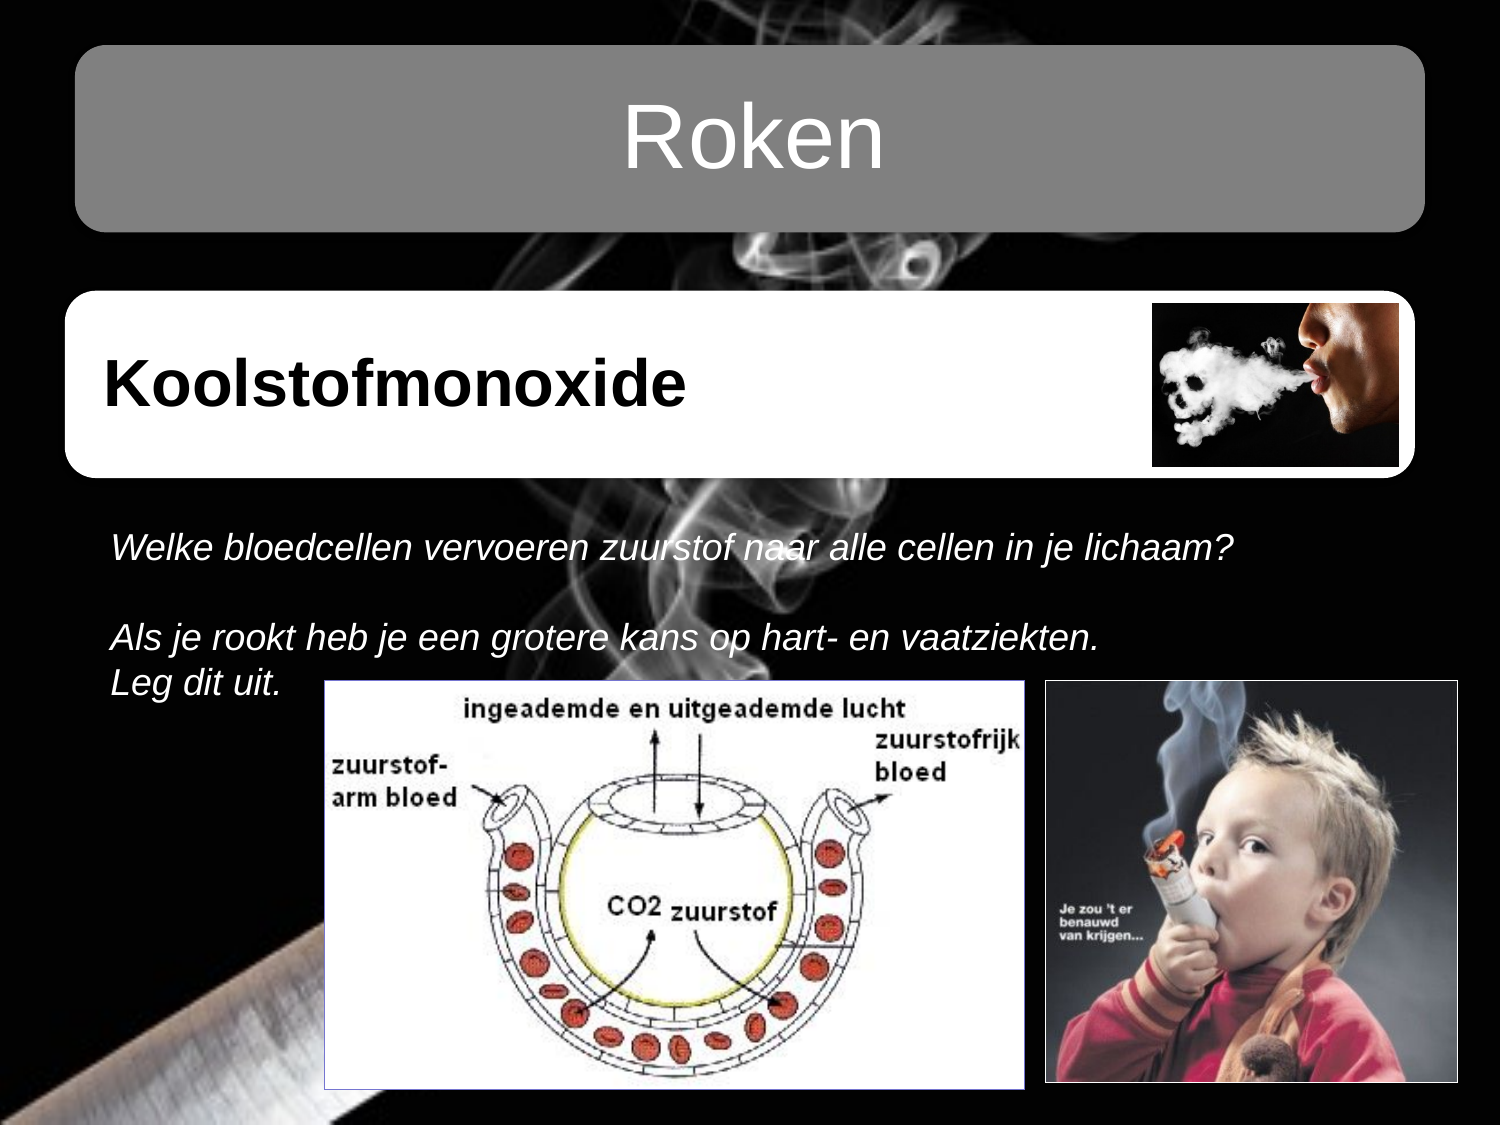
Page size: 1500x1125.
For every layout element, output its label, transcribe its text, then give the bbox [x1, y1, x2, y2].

picture [0, 0, 1500, 1125]
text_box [64, 290, 1416, 480]
text_box Welke bloedcellen vervoeren zuurstof naar alle cellen in je lichaam? Als je rookt heb je een grotere kans op hart- en vaatziekten. Leg dit uit. [95, 515, 1250, 755]
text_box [74, 44, 1426, 233]
